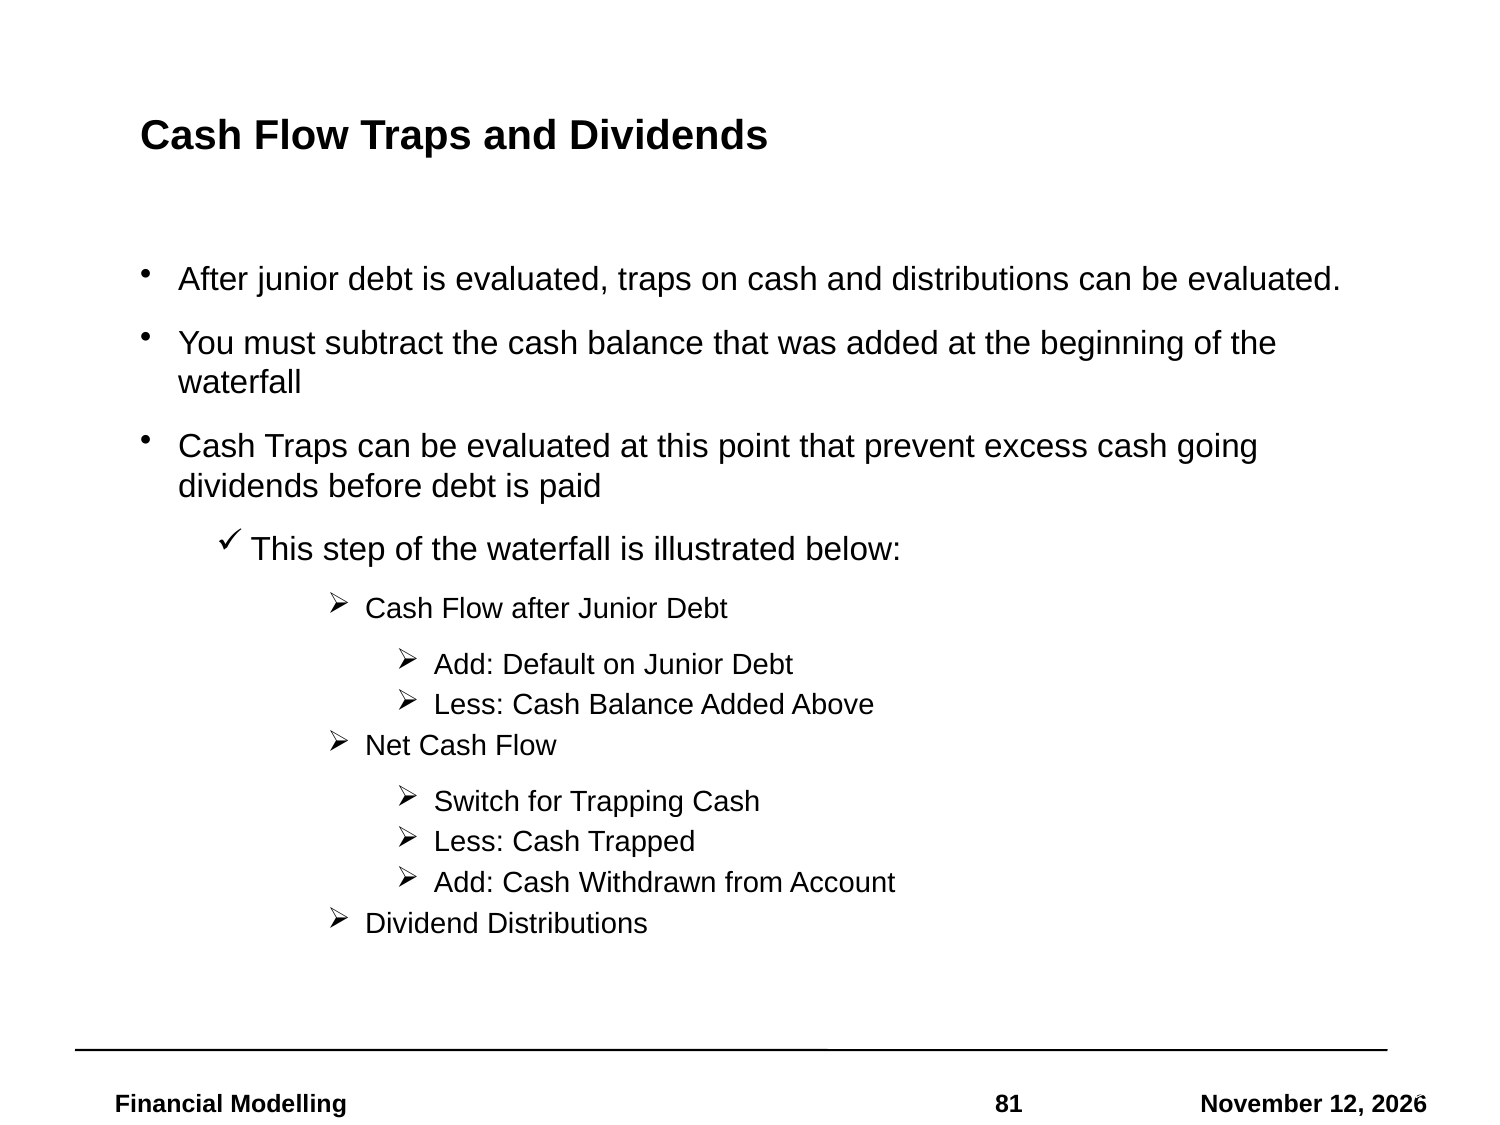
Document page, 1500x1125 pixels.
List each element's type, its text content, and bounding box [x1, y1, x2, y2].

list After junior debt is evaluated, traps on cash and distributions can be evaluated. You must subtract the cash balance that was added at the beginning of the waterfall Cash Traps can be evaluated at this point that prevent excess cash going dividends before debt is paid This step of the waterfall is illustrated below: Cash Flow after Junior Debt Add: Default on Junior Debt Less: Cash Balance Added Above Net Cash Flow Switch for Trapping Cash Less: Cash Trapped Add: Cash Withdrawn from Account Dividend Distributions [124, 249, 1413, 1001]
title Cash Flow Traps and Dividends [124, 99, 1413, 226]
